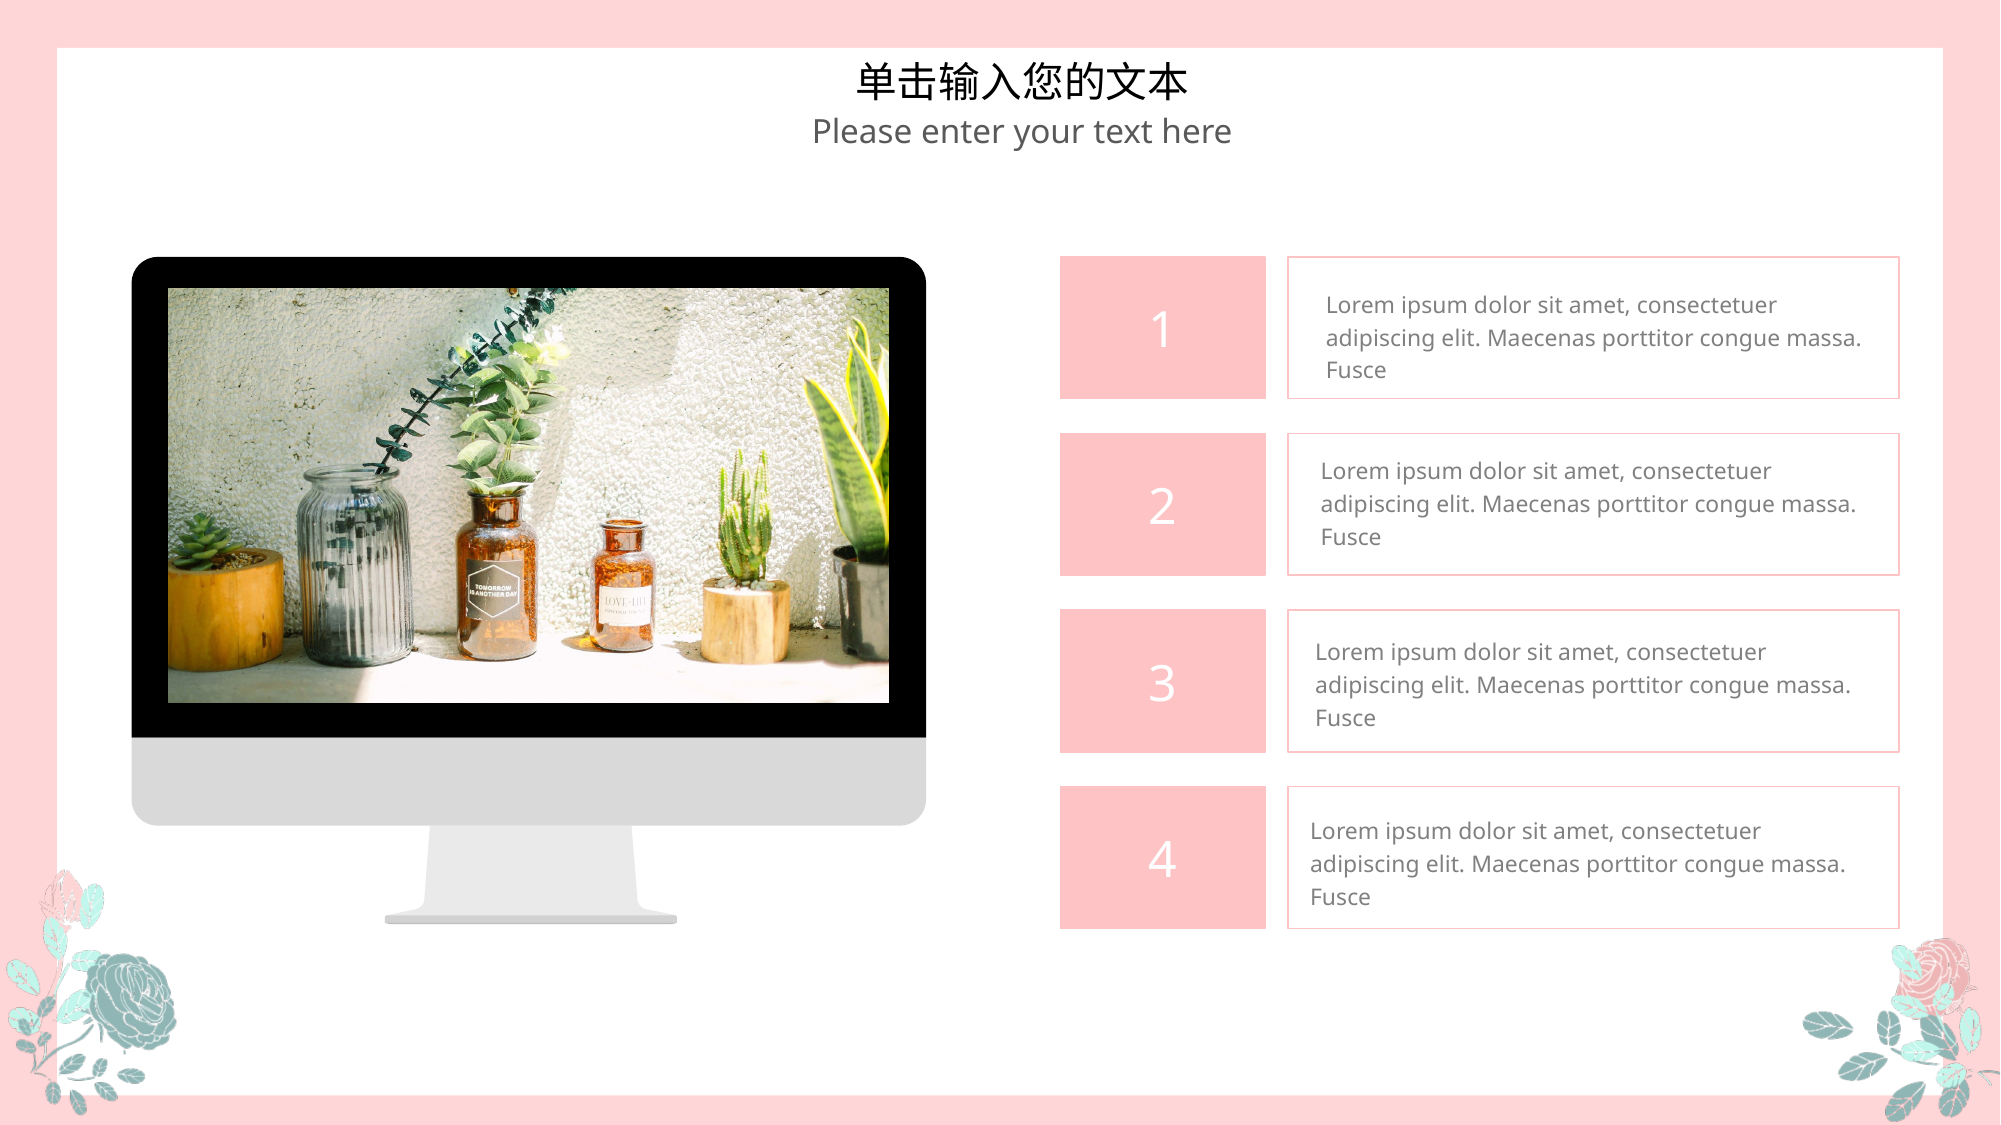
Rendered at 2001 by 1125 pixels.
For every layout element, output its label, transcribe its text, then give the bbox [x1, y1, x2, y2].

text_box Lorem ipsum dolor sit amet, consectetuer adipiscing elit. Maecenas porttitor congue massa. Fusce [1311, 277, 1892, 391]
text_box 3 [1060, 610, 1265, 752]
picture [0, 832, 242, 1121]
text_box 2 [1060, 433, 1265, 576]
text_box Lorem ipsum dolor sit amet, consectetuer adipiscing elit. Maecenas porttitor congue massa. Fusce [1295, 803, 1877, 917]
text_box 1 [1060, 256, 1265, 399]
text_box Lorem ipsum dolor sit amet, consectetuer adipiscing elit. Maecenas porttitor congue massa. Fusce [1300, 624, 1882, 739]
picture [168, 288, 889, 703]
text_box [1287, 610, 1899, 752]
text_box 4 [1060, 786, 1265, 929]
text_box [131, 256, 927, 925]
text_box Lorem ipsum dolor sit amet, consectetuer adipiscing elit. Maecenas porttitor congue massa. Fusce [1305, 443, 1887, 558]
picture [1742, 934, 2001, 1122]
text_box [1287, 256, 1899, 399]
text_box [1287, 786, 1899, 929]
text_box [1287, 433, 1899, 576]
